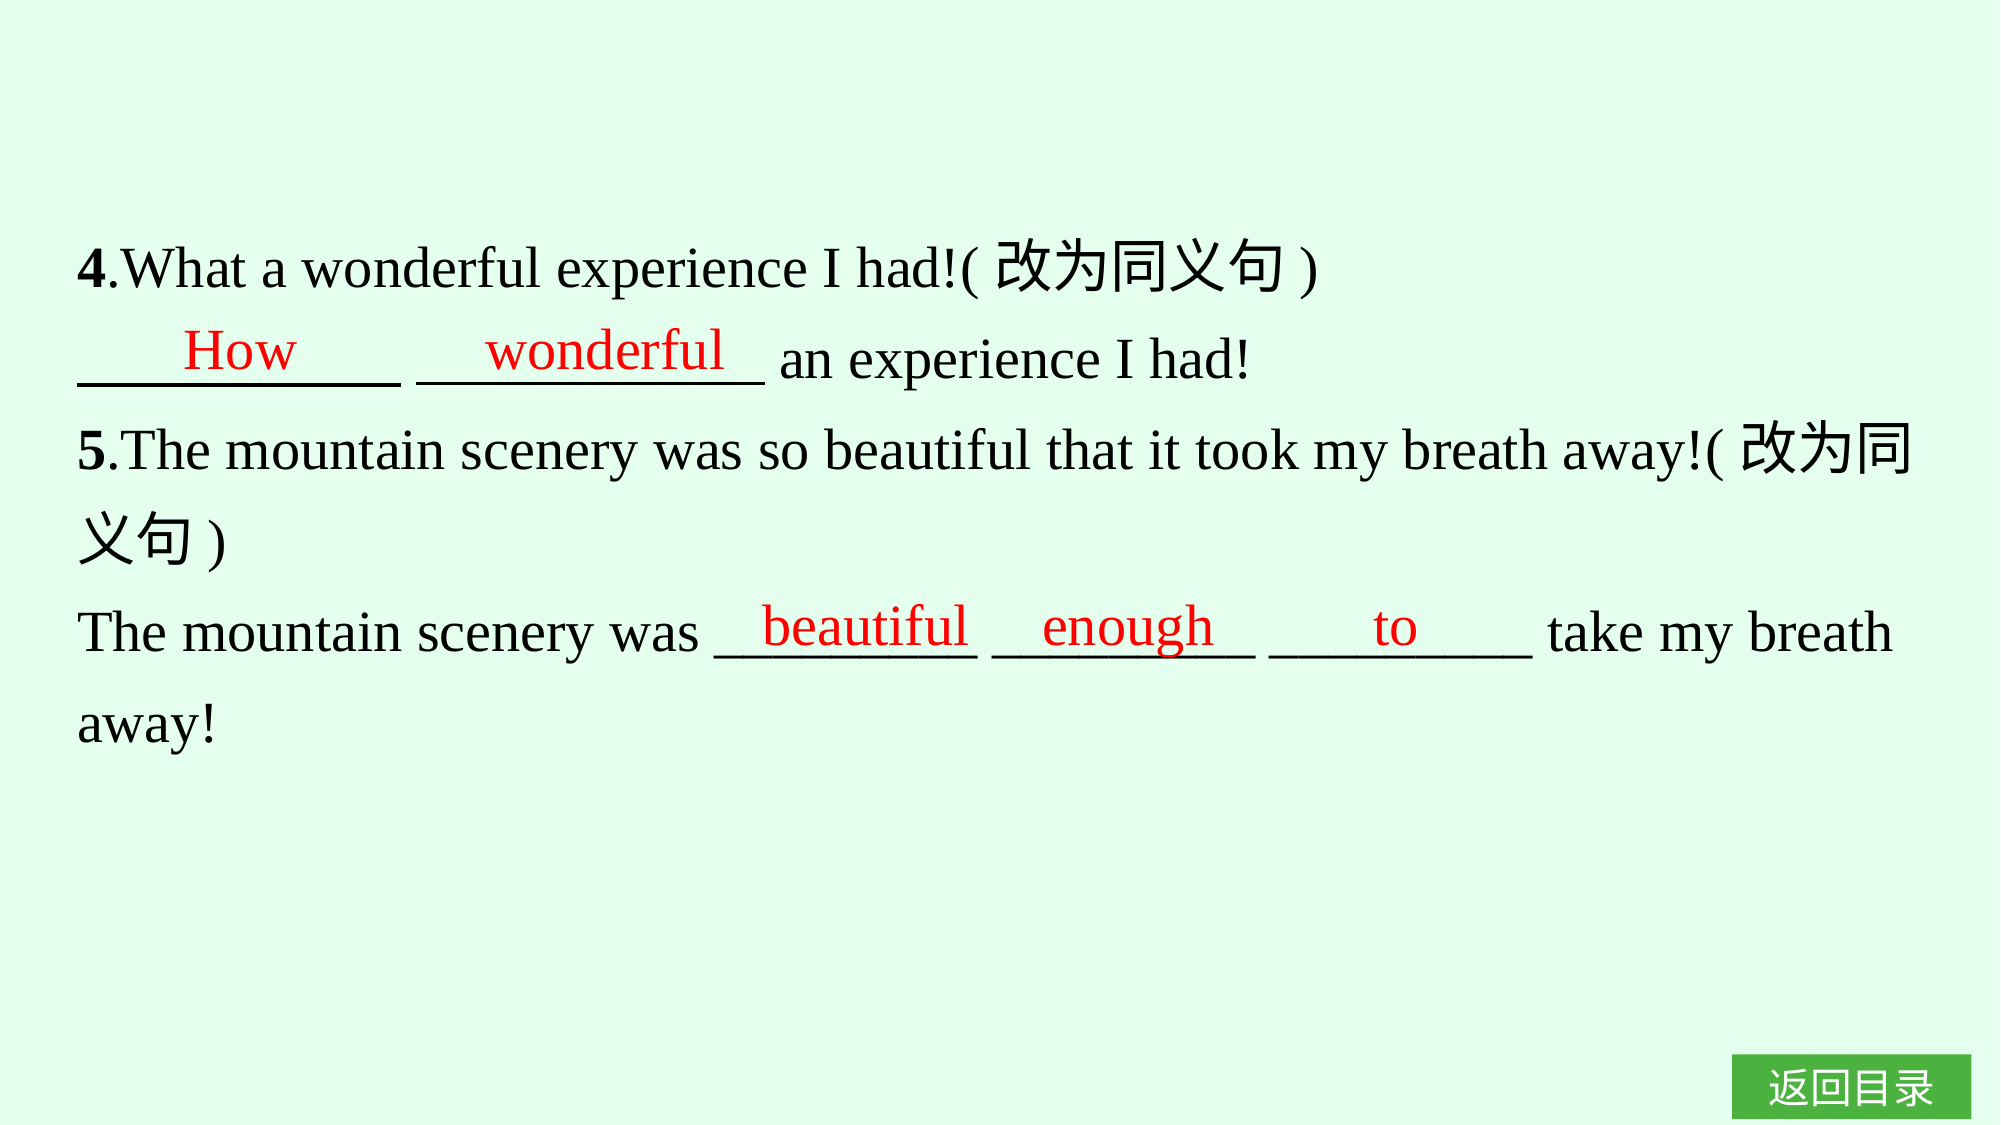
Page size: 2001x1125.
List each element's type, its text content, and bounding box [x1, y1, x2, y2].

text_box 4.What a wonderful experience I had!(改为同义句) an experience I had! 5.The mountain scenery was so beautiful that it took my breath away!(改为同义句) The mountain scenery was _________ _________ _________ take my breath away! [62, 200, 1938, 762]
text_box beautiful enough to [747, 565, 1435, 665]
text_box How wonderful [169, 289, 741, 389]
